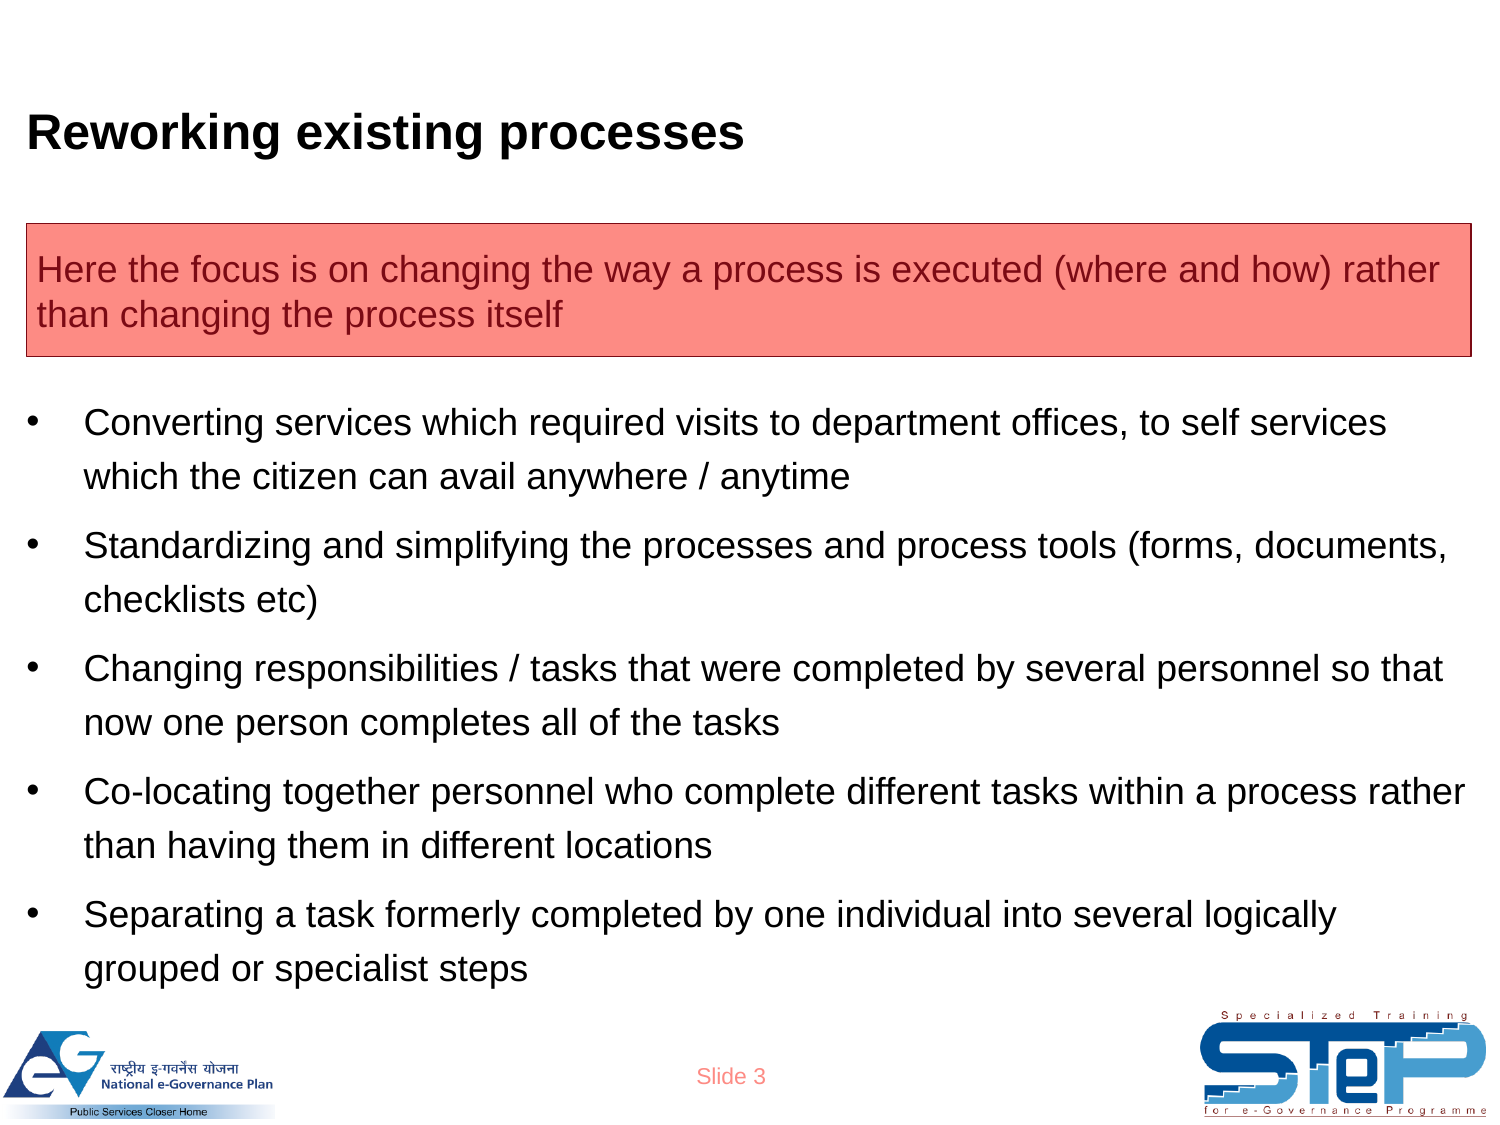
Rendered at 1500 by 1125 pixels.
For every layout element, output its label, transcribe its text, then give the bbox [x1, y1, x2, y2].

picture [1200, 1011, 1486, 1117]
title Reworking existing processes [26, 99, 1472, 224]
list Converting services which required visits to department offices, to self services which the citizen can avail anywhere / anytime Standardizing and simplifying the processes and process tools (forms, documents, checklists etc) Changing responsibilities / tasks that were completed by several personnel so that now one person completes all of the tasks Co-locating together personnel who complete different tasks within a process rather than having them in different locations Separating a task formerly completed by one individual into several logically grouped or specialist steps [26, 388, 1474, 1037]
picture [2, 1031, 275, 1119]
text_box Here the focus is on changing the way a process is executed (where and how) rather than changing the process itself [26, 223, 1471, 357]
